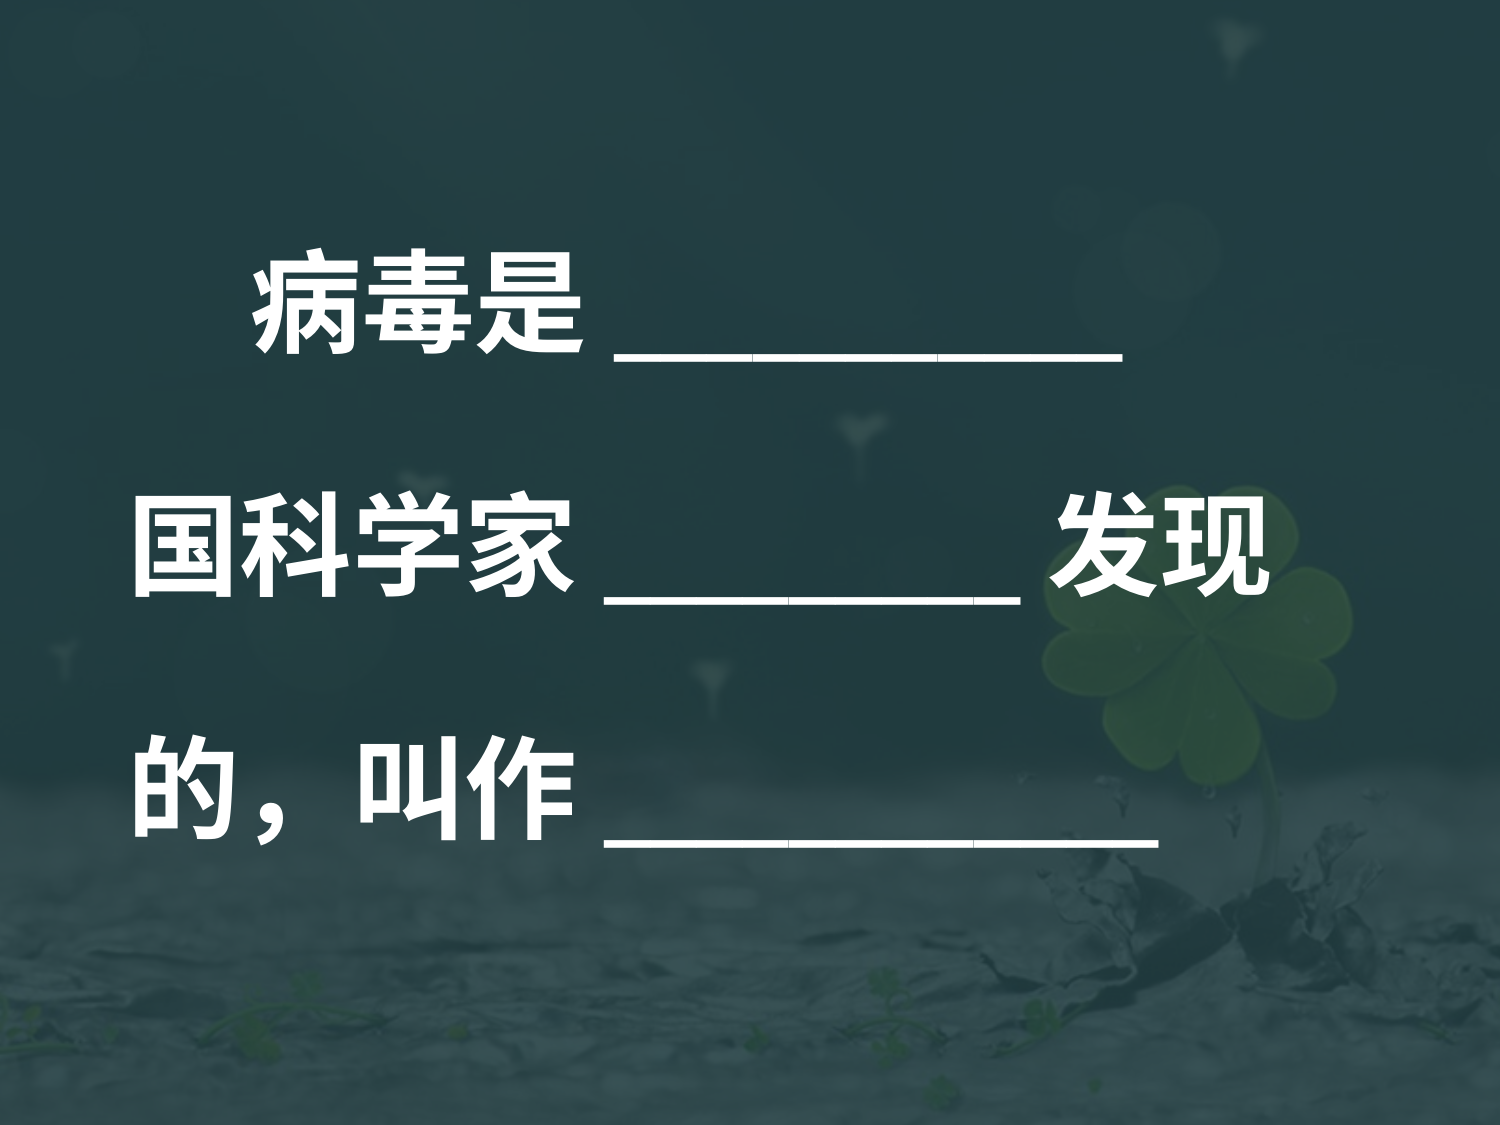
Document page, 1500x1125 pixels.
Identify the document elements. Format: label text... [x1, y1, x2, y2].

title 病毒是___________ 国科学家_________发现 的，叫作____________ [112, 172, 1388, 929]
